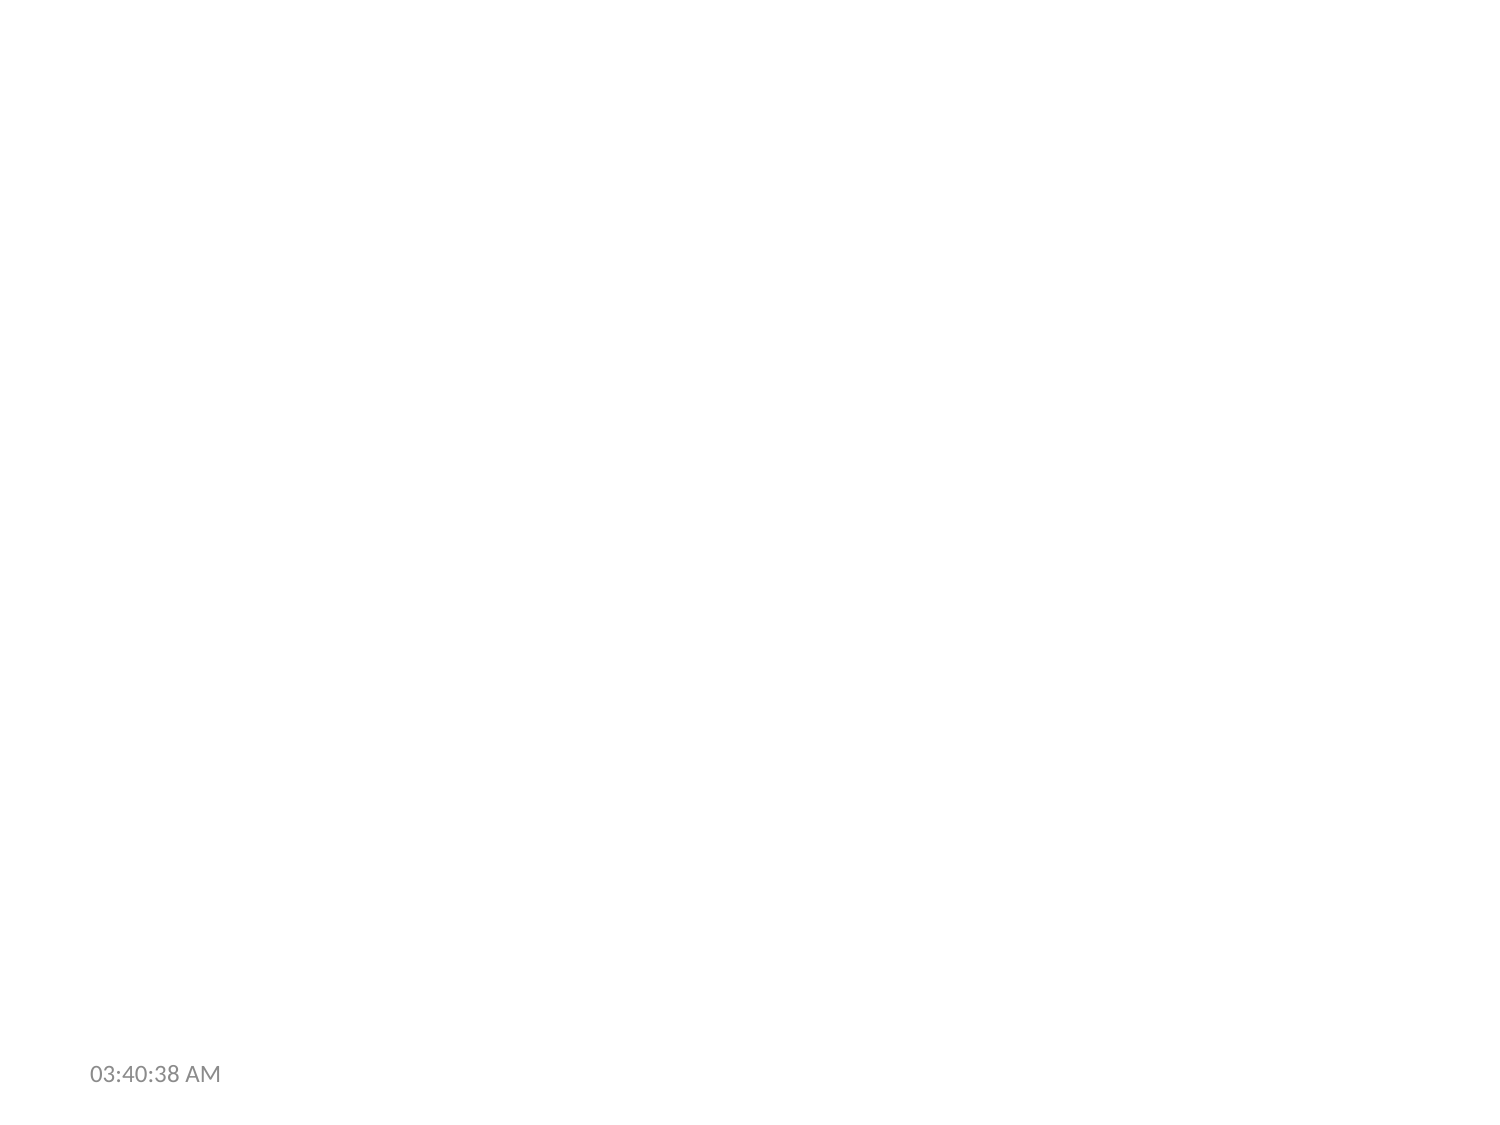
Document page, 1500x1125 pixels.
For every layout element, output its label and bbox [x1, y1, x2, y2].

slide_number [75, 1042, 425, 1103]
